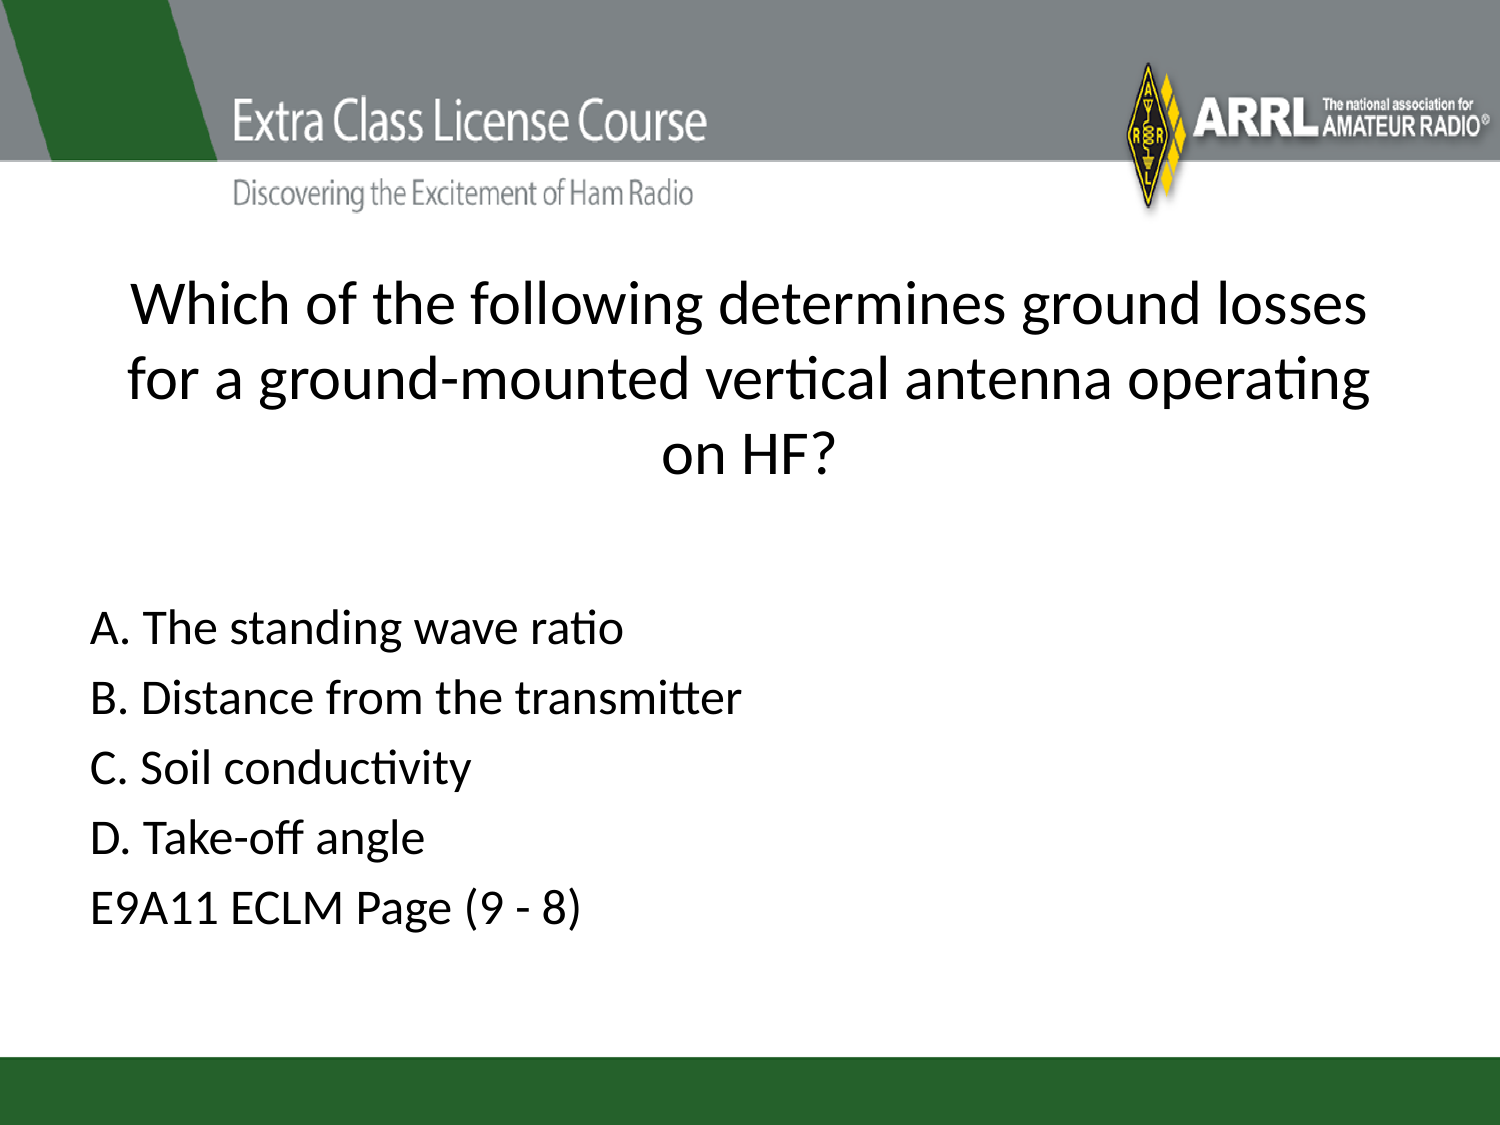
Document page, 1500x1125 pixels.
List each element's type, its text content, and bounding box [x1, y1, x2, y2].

list A. The standing wave ratio B. Distance from the transmitter C. Soil conductivity D. Take-off angle E9A11 ECLM Page (9 - 8) [75, 587, 1425, 963]
title Which of the following determines ground losses for a ground-mounted vertical antenna operating on HF? [75, 254, 1425, 435]
picture [0, 0, 1500, 1125]
